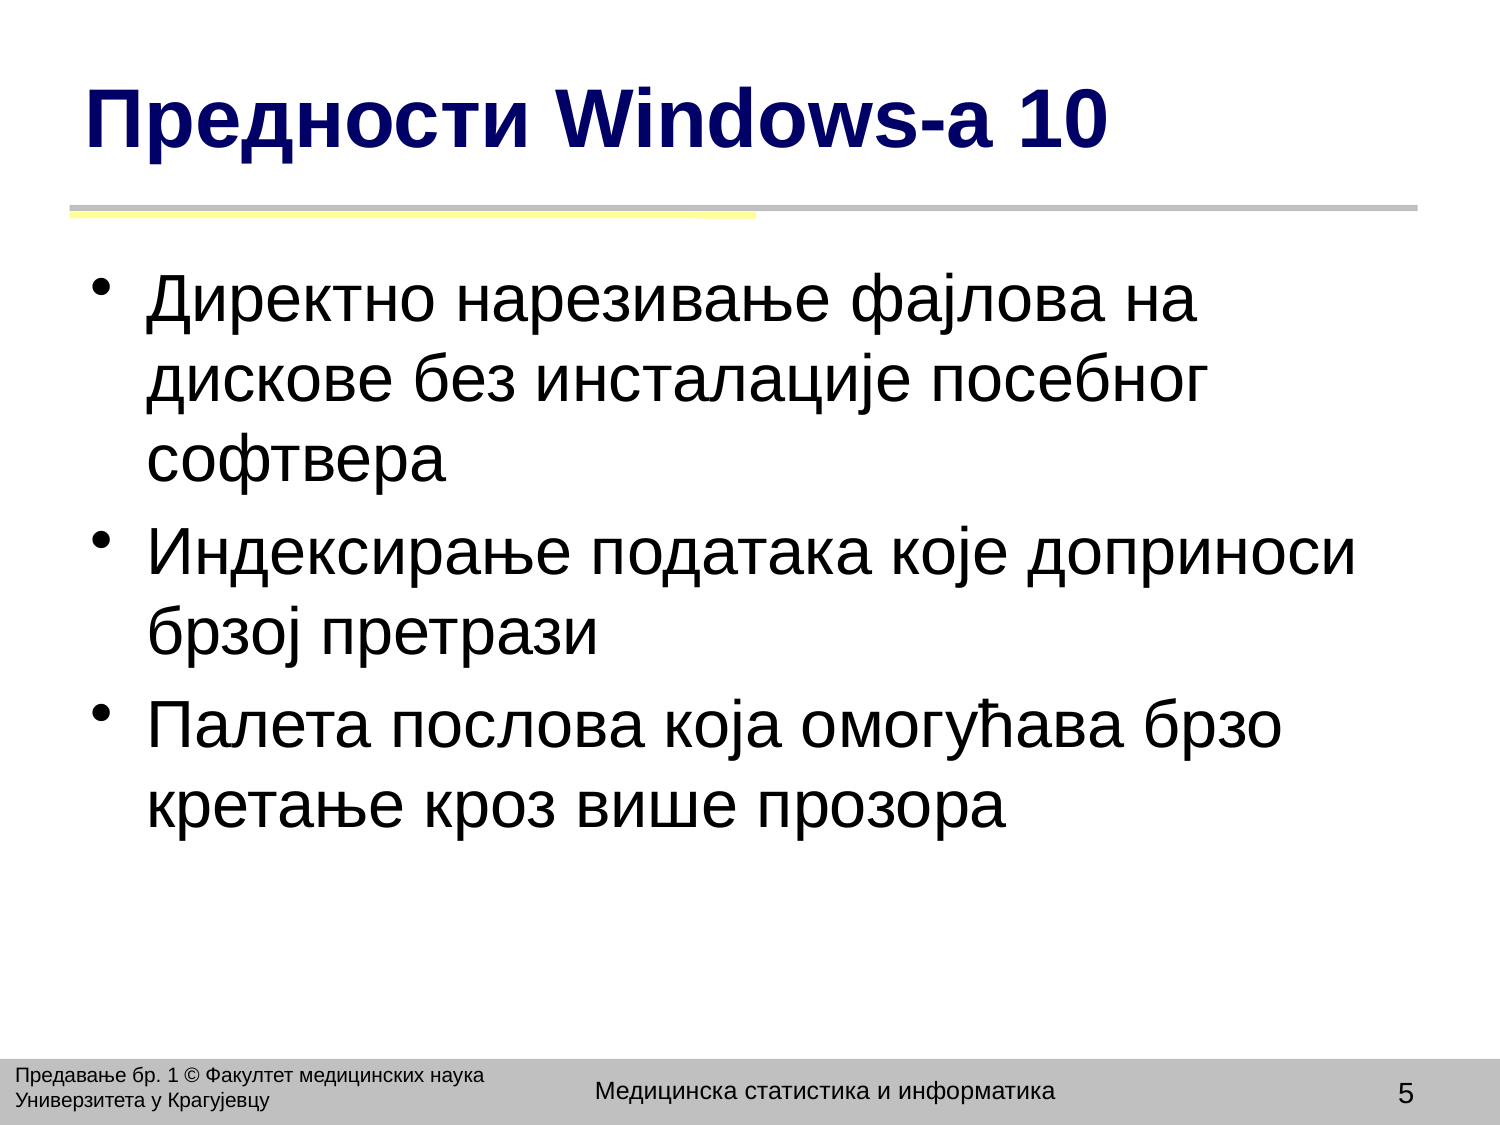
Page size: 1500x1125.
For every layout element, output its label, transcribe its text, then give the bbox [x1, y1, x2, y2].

slide_number Предавање бр. 1 © Факултет медицинских наука Универзитета у Крагујевцу [0, 1053, 624, 1108]
slide_number 5 [1161, 1066, 1430, 1125]
footer Медицинска статистика и информатика [512, 1066, 1140, 1125]
title Предности Windows-а 10 [69, 19, 1426, 208]
list Директно нарезивање фајлова на дискове без инсталације посебног софтвера Индексирање података које доприноси брзој претрази Палета послова која омогућава брзо кретање кроз више прозора [74, 246, 1426, 1023]
